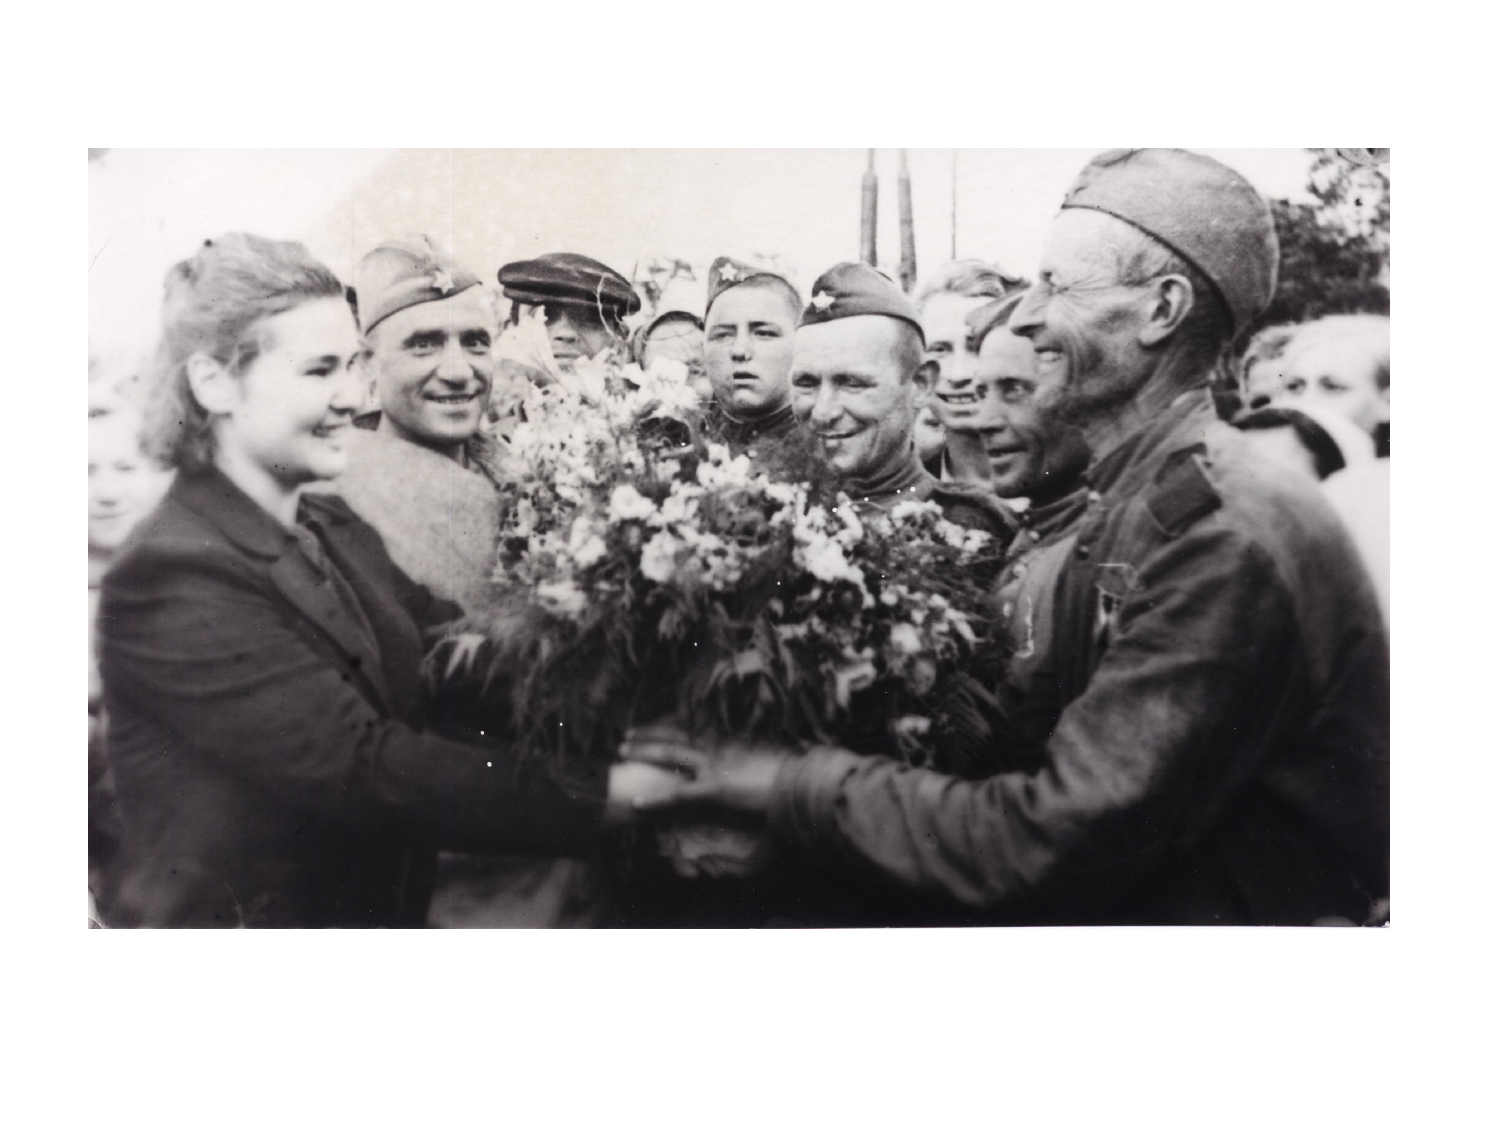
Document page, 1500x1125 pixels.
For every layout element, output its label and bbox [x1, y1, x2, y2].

picture [88, 148, 1390, 929]
